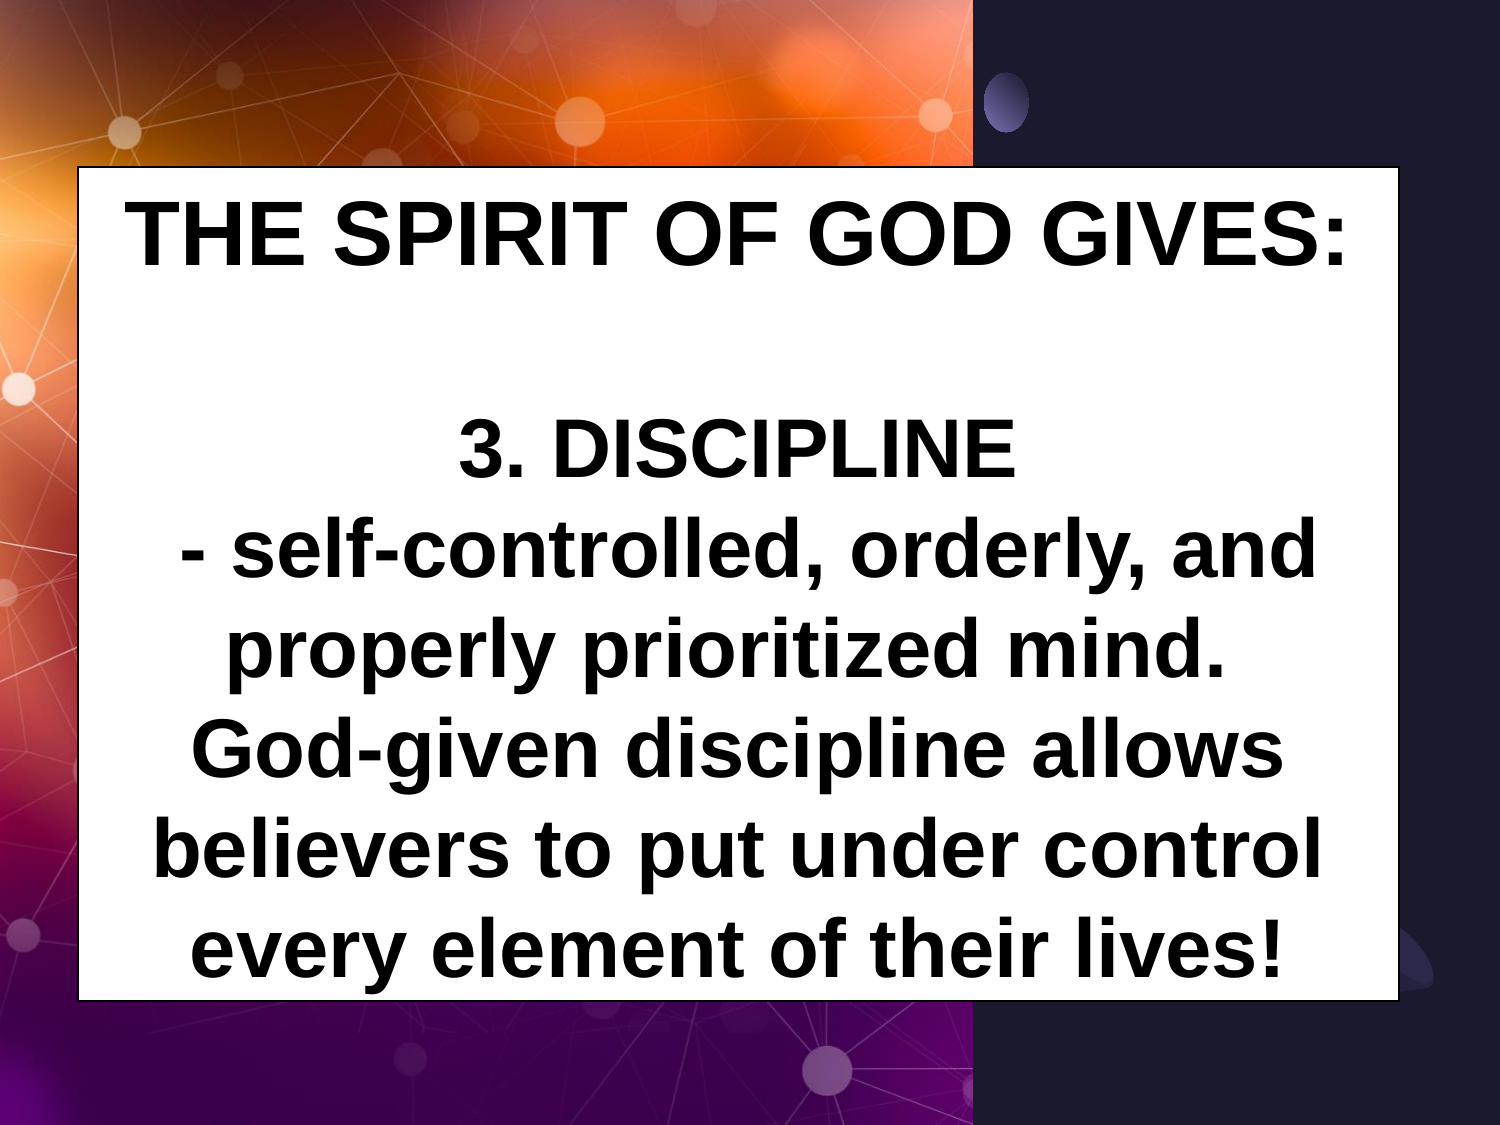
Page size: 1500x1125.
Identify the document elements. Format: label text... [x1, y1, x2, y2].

text_box THE SPIRIT OF GOD GIVES: 3. DISCIPLINE - self-controlled, orderly, and properly prioritized mind. God-given discipline allows believers to put under control every element of their lives! [973, 166, 1400, 1002]
picture [0, 0, 973, 1125]
